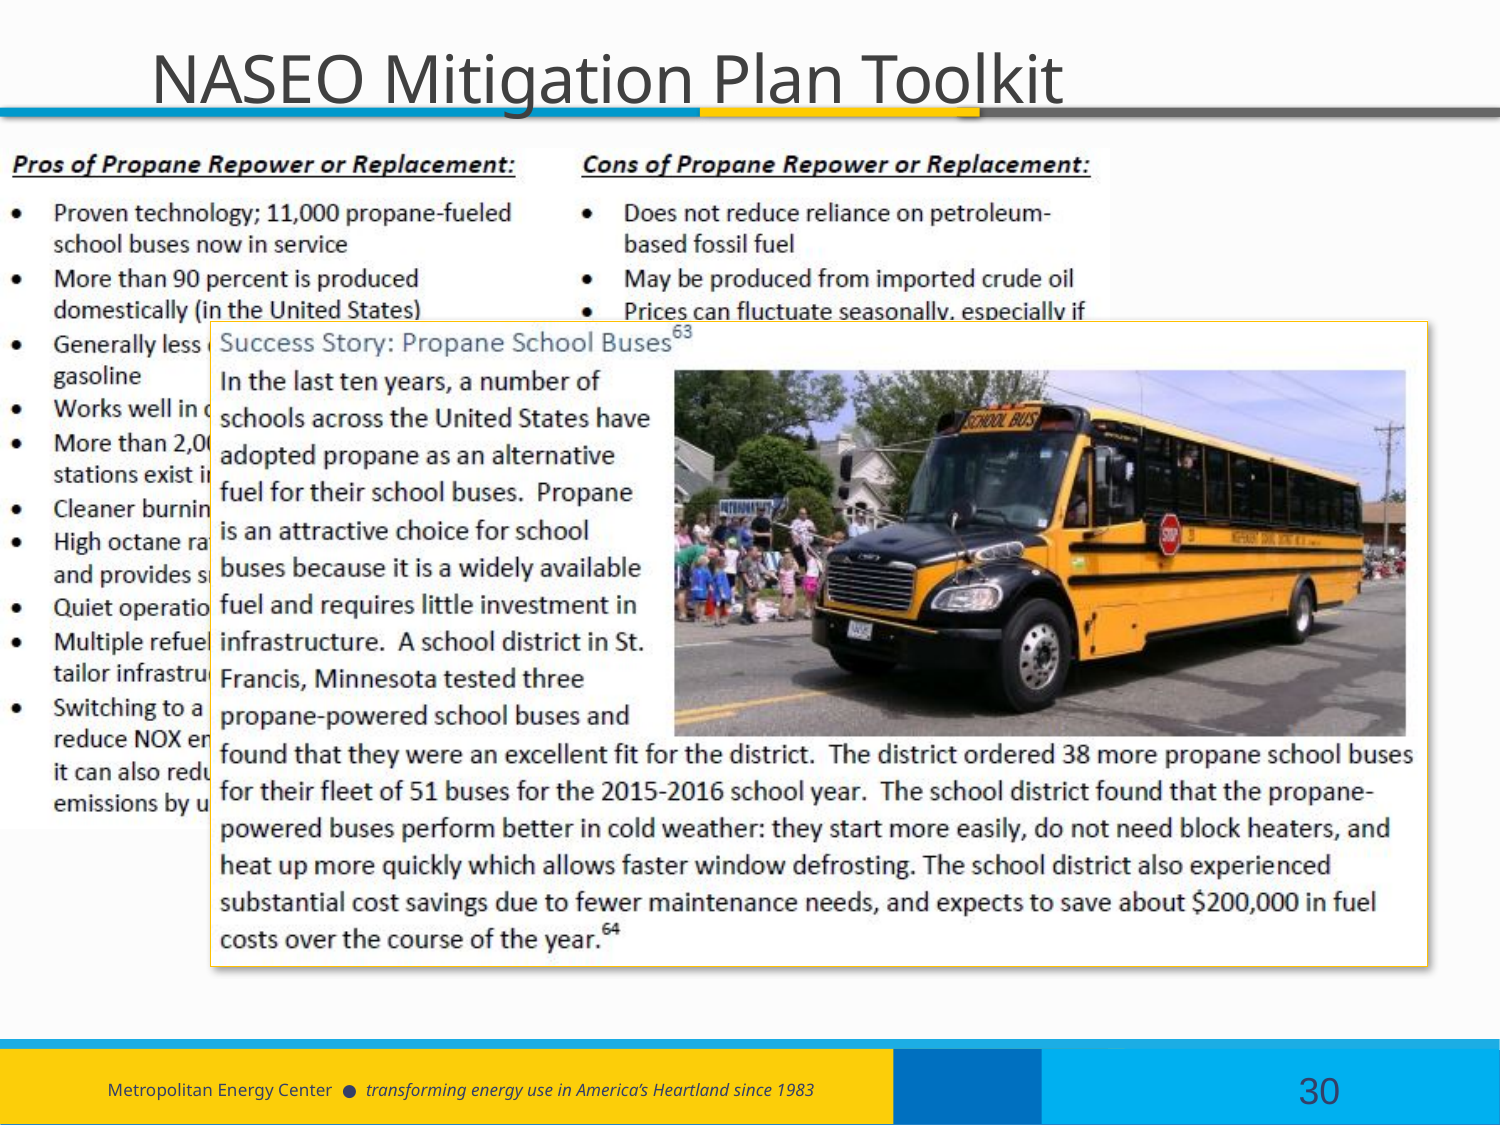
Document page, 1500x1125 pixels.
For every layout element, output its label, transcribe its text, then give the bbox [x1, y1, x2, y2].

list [0, 148, 1110, 830]
title NASEO Mitigation Plan Toolkit [135, 8, 1373, 125]
picture [210, 320, 1428, 967]
